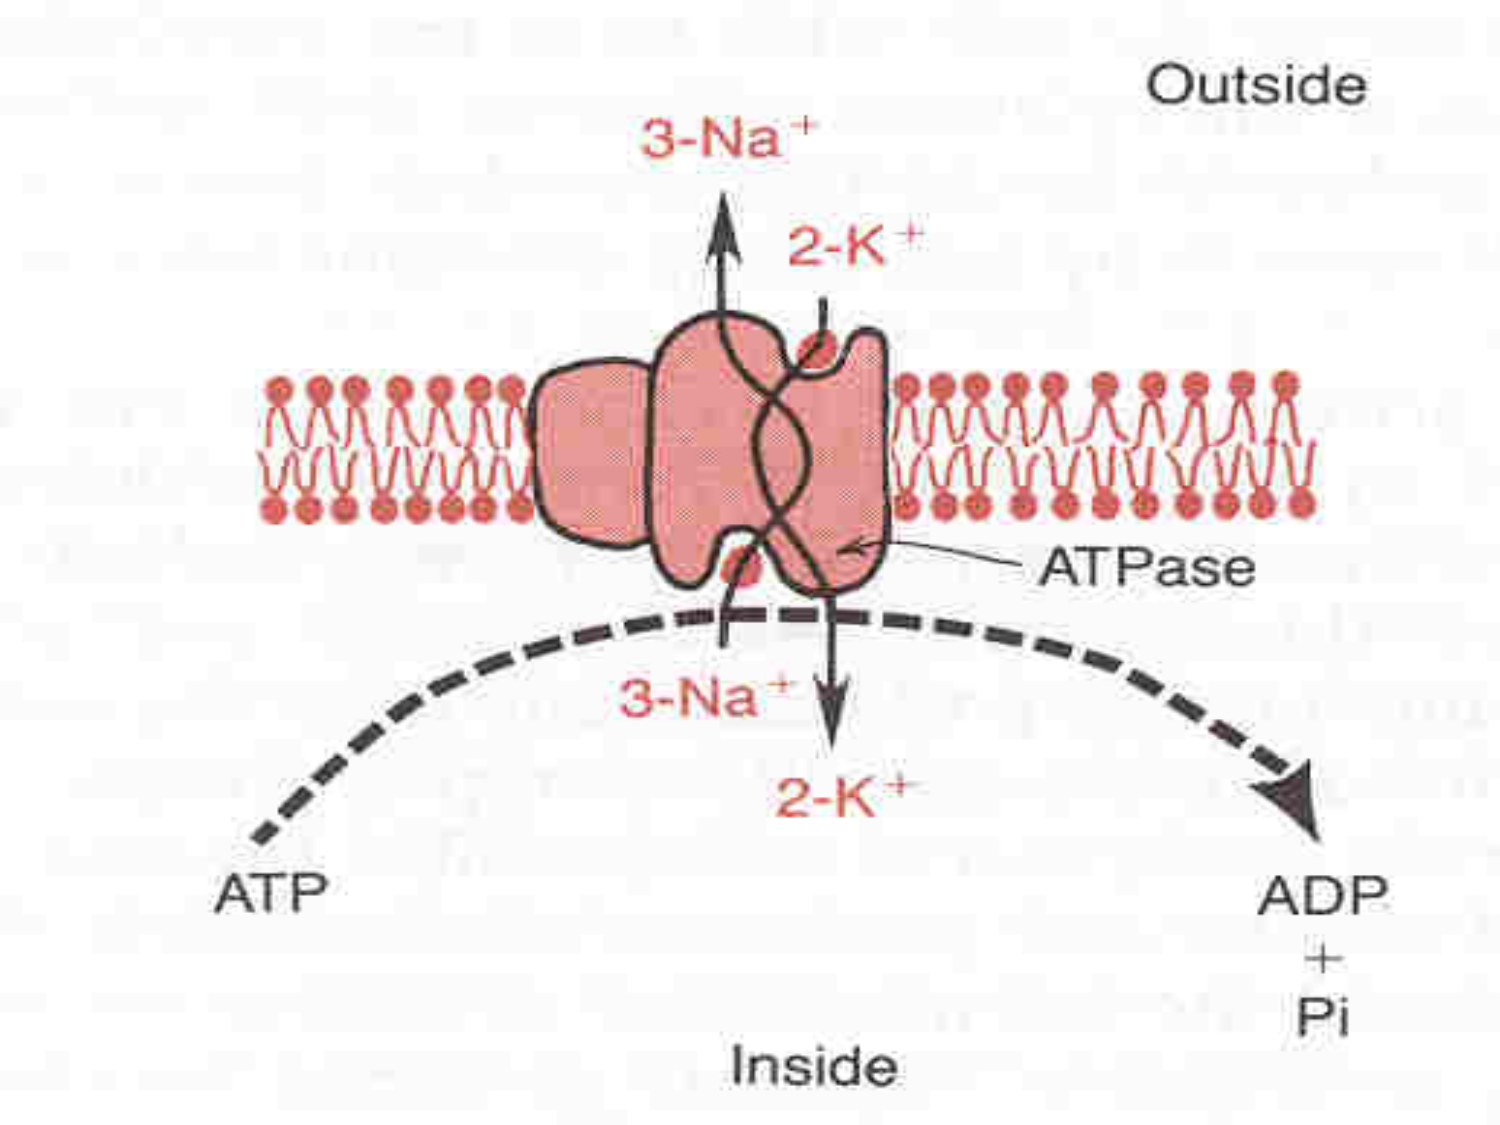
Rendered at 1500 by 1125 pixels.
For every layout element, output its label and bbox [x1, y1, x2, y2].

list [0, 0, 1500, 1125]
